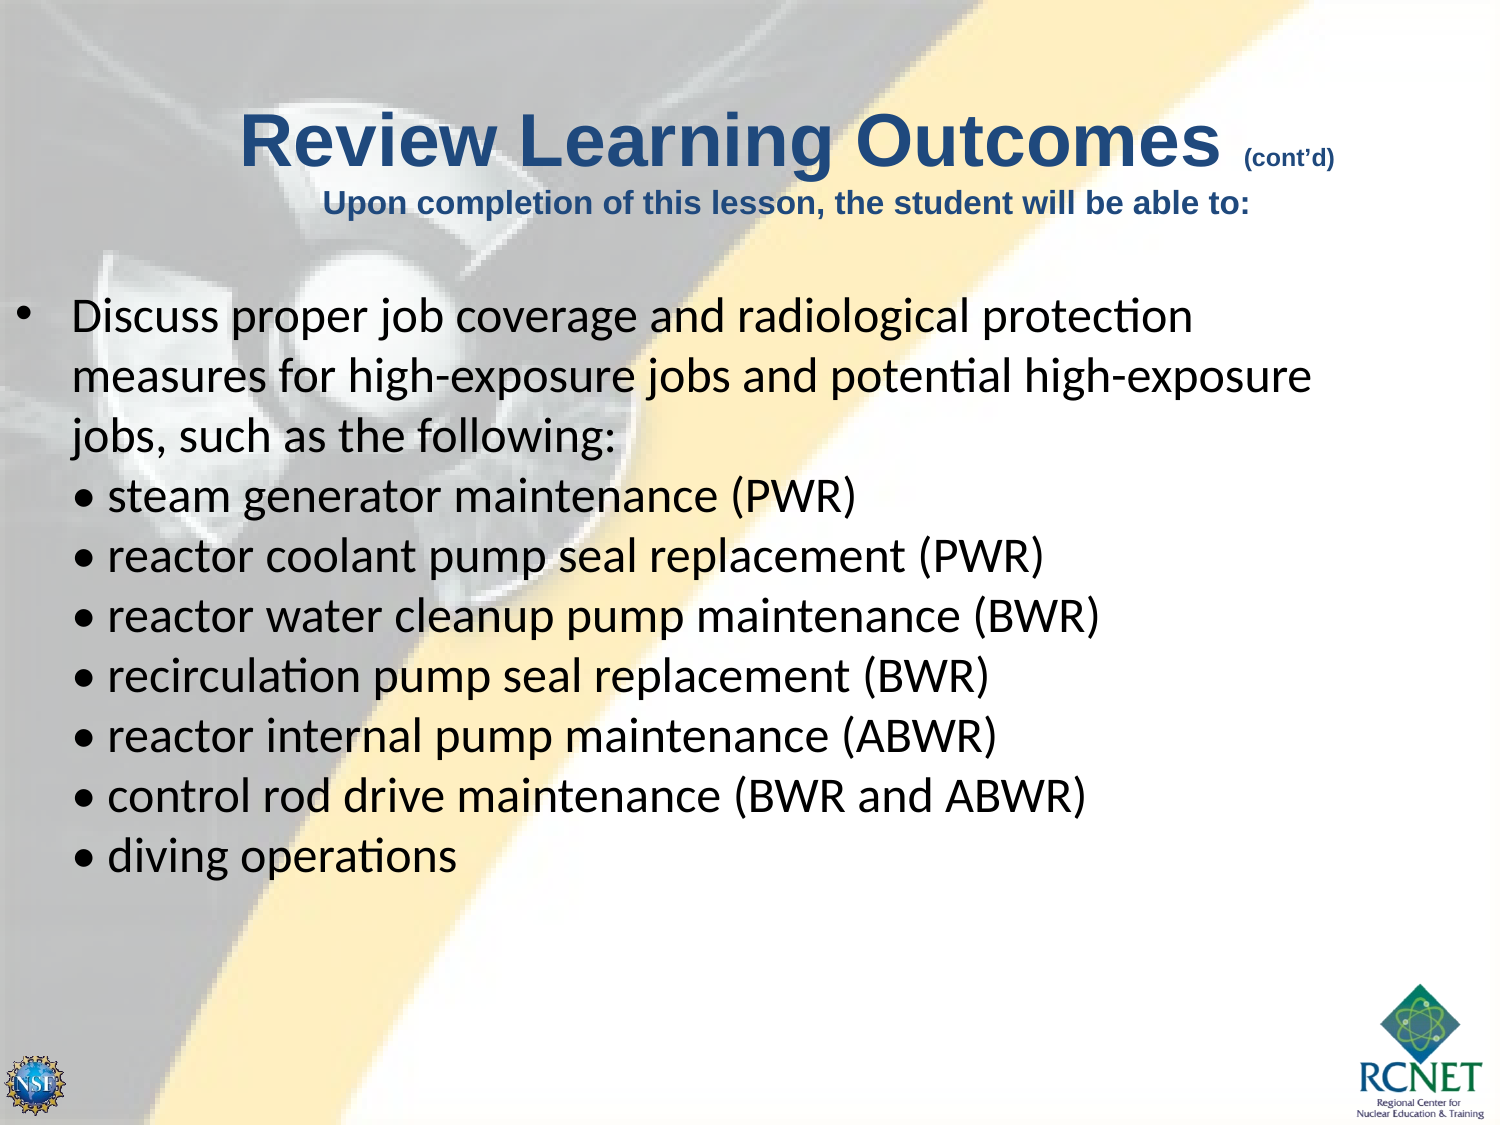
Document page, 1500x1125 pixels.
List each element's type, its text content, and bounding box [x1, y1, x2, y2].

picture [1332, 977, 1500, 1125]
list Discuss proper job coverage and radiological protection measures for high-exposure jobs and potential high-exposure jobs, such as the following: • steam generator maintenance (PWR) • reactor coolant pump seal replacement (PWR) • reactor water cleanup pump maintenance (BWR) • recirculation pump seal replacement (BWR) • reactor internal pump maintenance (ABWR) • control rod drive maintenance (BWR and ABWR) • diving operations [0, 275, 1350, 1013]
picture [0, 1056, 75, 1116]
text_box Review Learning Outcomes (cont’d) Upon completion of this lesson, the student will be able to: [200, 62, 1375, 250]
